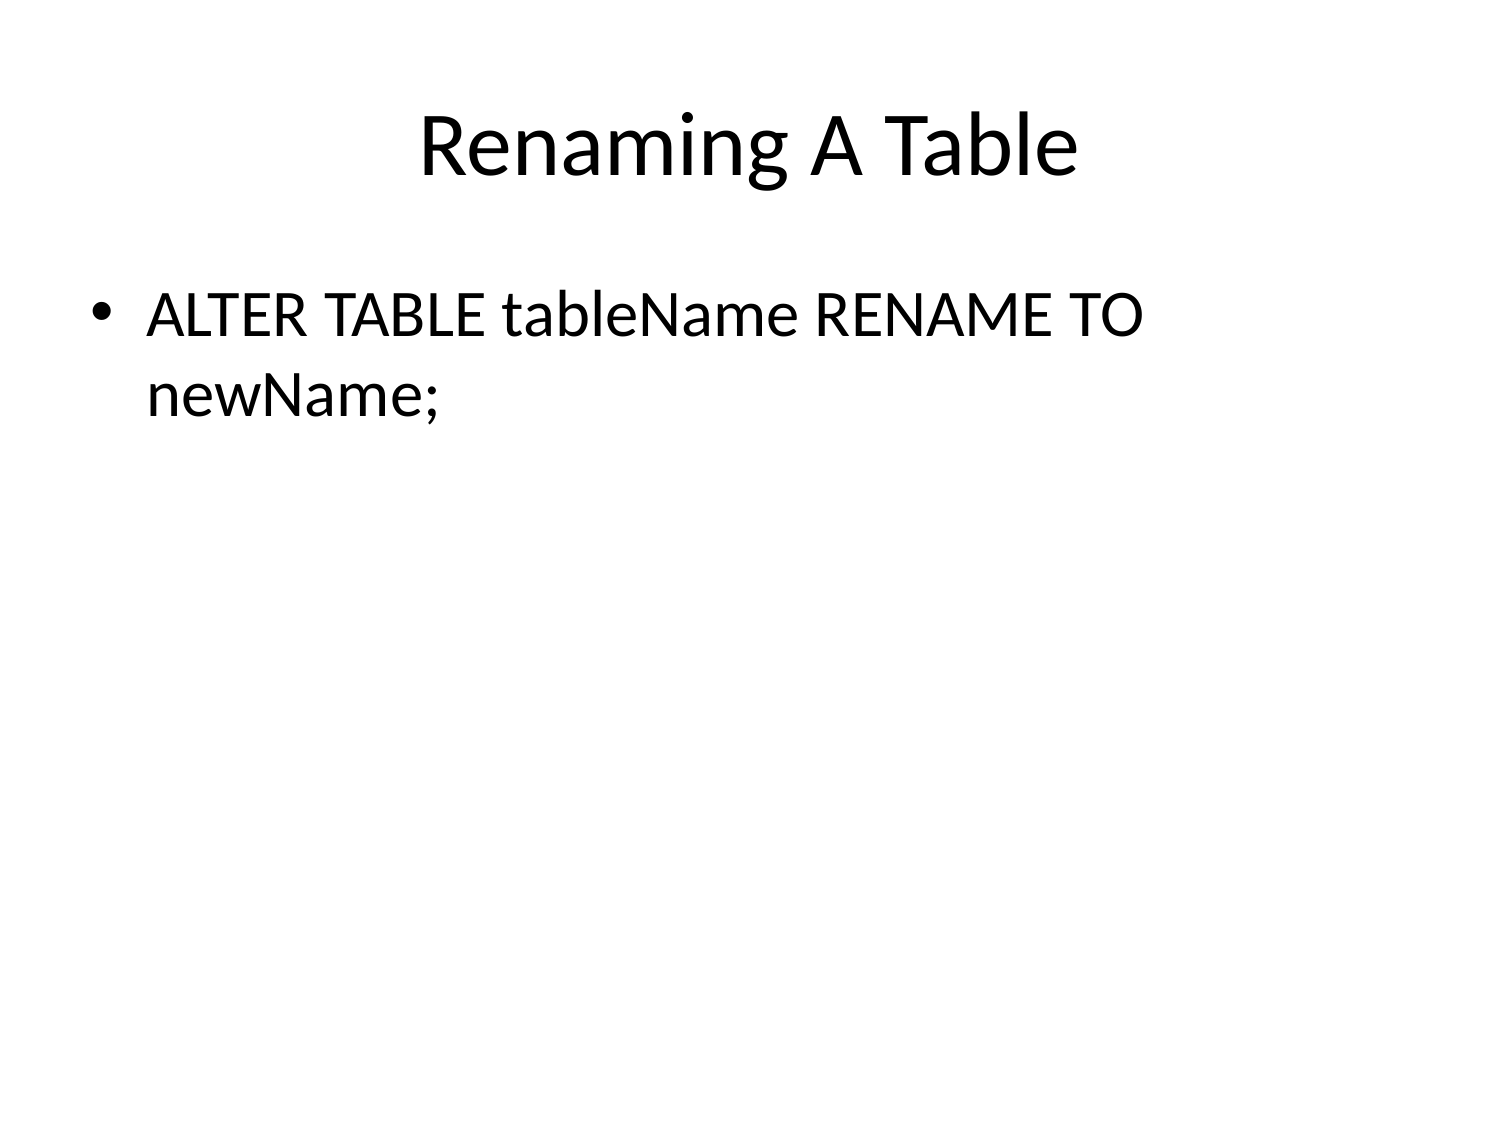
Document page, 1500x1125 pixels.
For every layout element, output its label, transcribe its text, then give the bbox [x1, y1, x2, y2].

list ALTER TABLE tableName RENAME TO newName; [75, 262, 1425, 1005]
title Renaming A Table [75, 45, 1425, 233]
